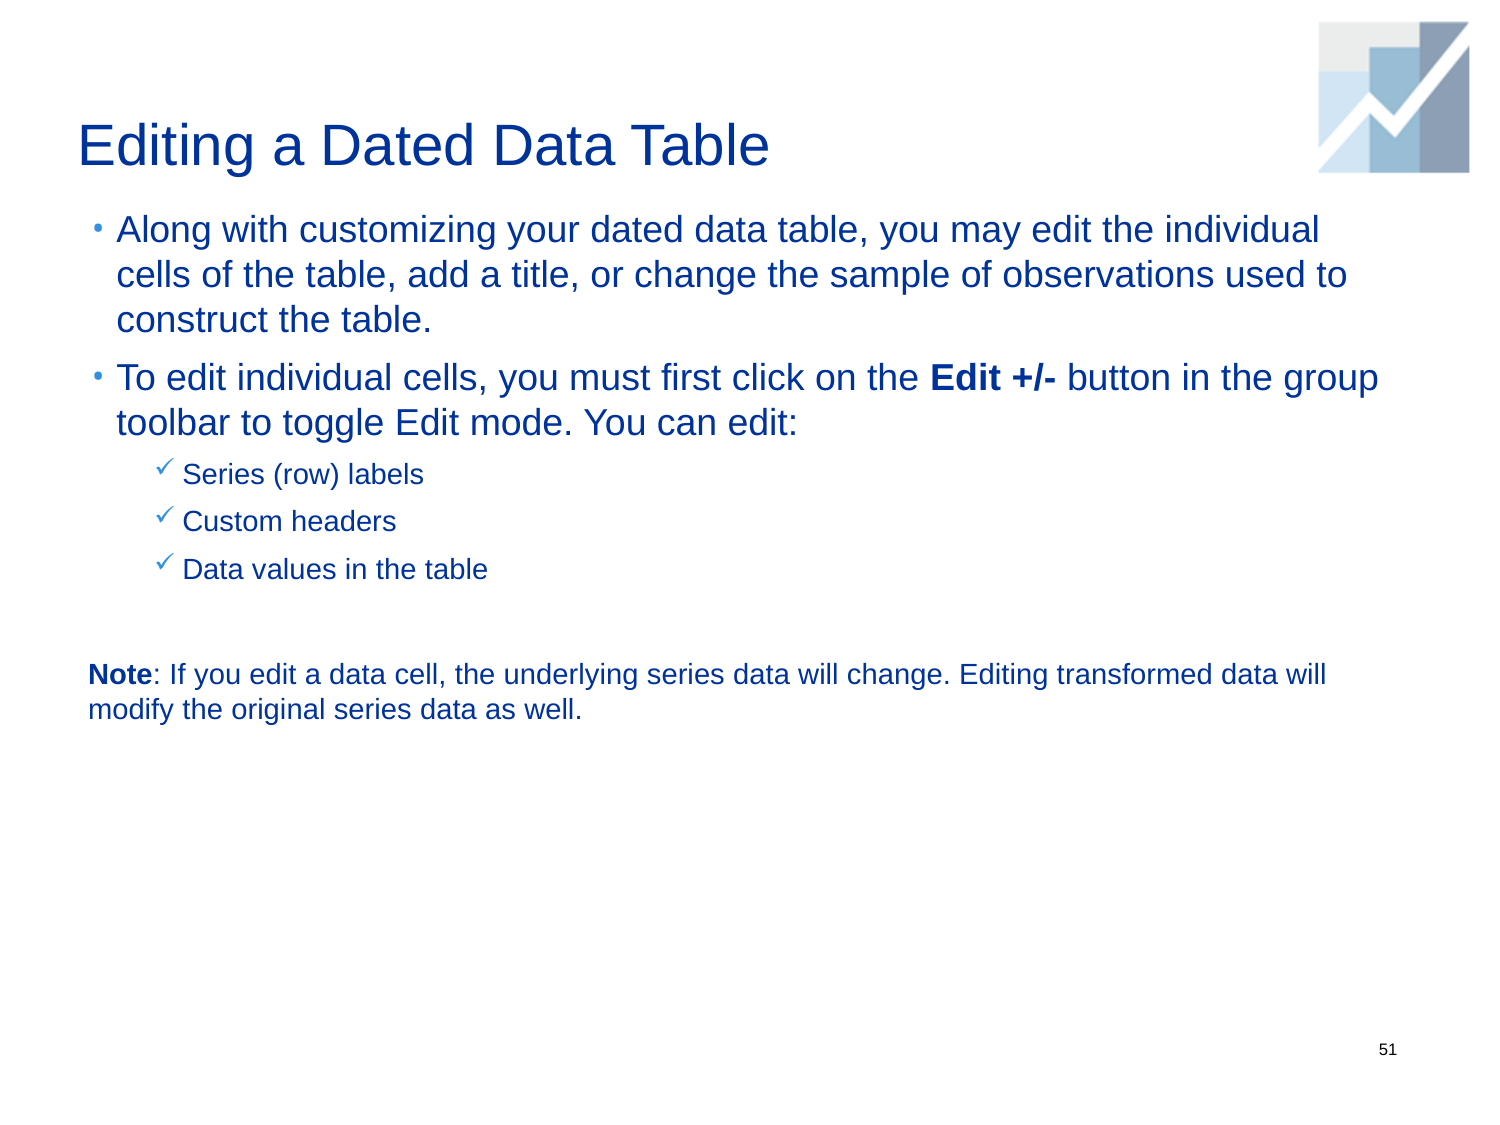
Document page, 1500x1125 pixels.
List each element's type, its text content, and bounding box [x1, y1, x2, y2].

slide_number 51 [1262, 1015, 1413, 1067]
title Editing a Dated Data Table [62, 0, 1297, 185]
text_box Along with customizing your dated data table, you may edit the individual cells of the table, add a title, or change the sample of observations used to construct the table. To edit individual cells, you must first click on the Edit +/- button in the group toolbar to toggle Edit mode. You can edit: Series (row) labels Custom headers Data values in the table Note: If you edit a data cell, the underlying series data will change. Editing transformed data will modify the original series data as well. [73, 197, 1406, 901]
picture [1300, 11, 1479, 181]
